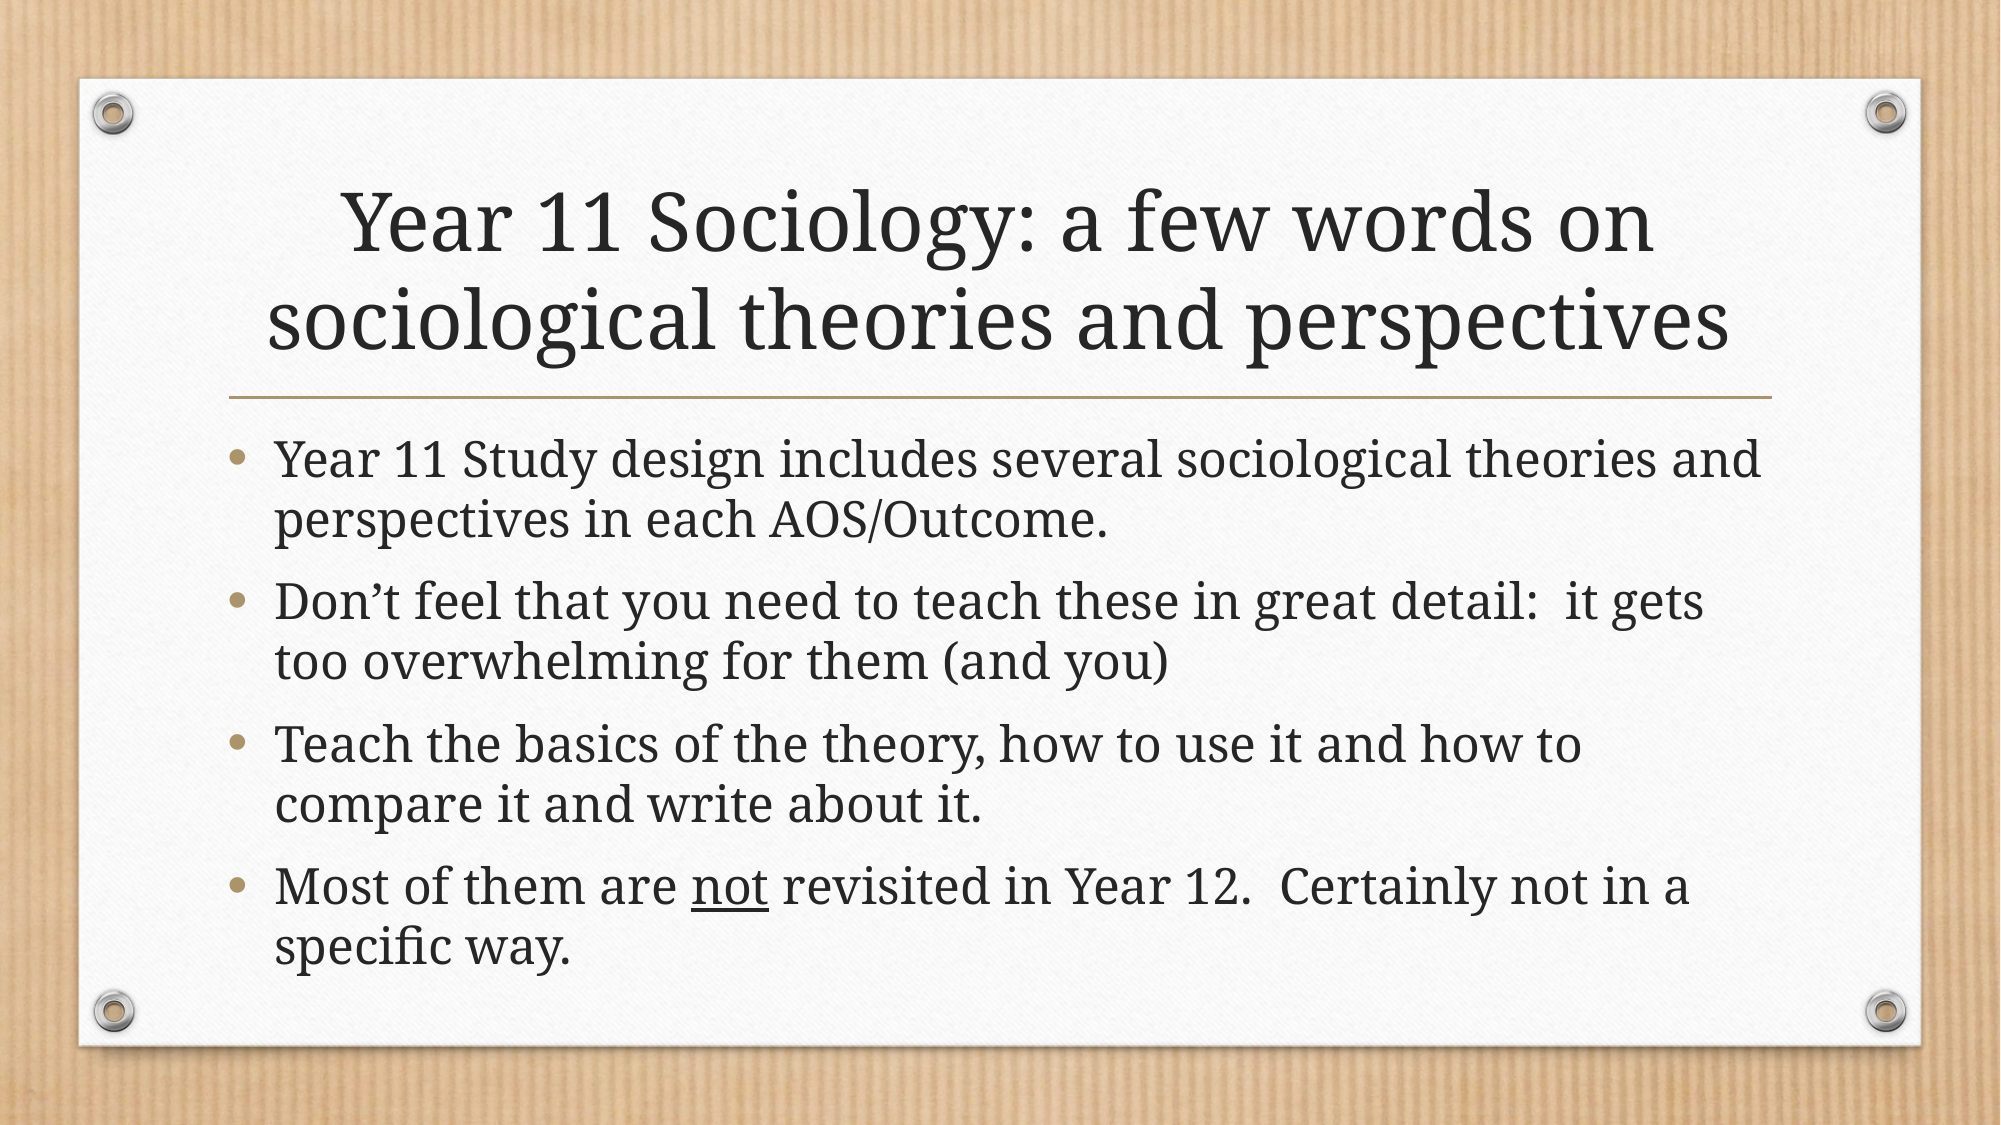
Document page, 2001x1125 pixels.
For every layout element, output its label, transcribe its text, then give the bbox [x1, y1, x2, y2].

title Year 11 Sociology: a few words on sociological theories and perspectives [212, 161, 1788, 375]
list Year 11 Study design includes several sociological theories and perspectives in each AOS/Outcome. Don’t feel that you need to teach these in great detail: it gets too overwhelming for them (and you) Teach the basics of the theory, how to use it and how to compare it and write about it. Most of them are not revisited in Year 12. Certainly not in a specific way. [212, 419, 1788, 964]
picture [0, 0, 2001, 1125]
